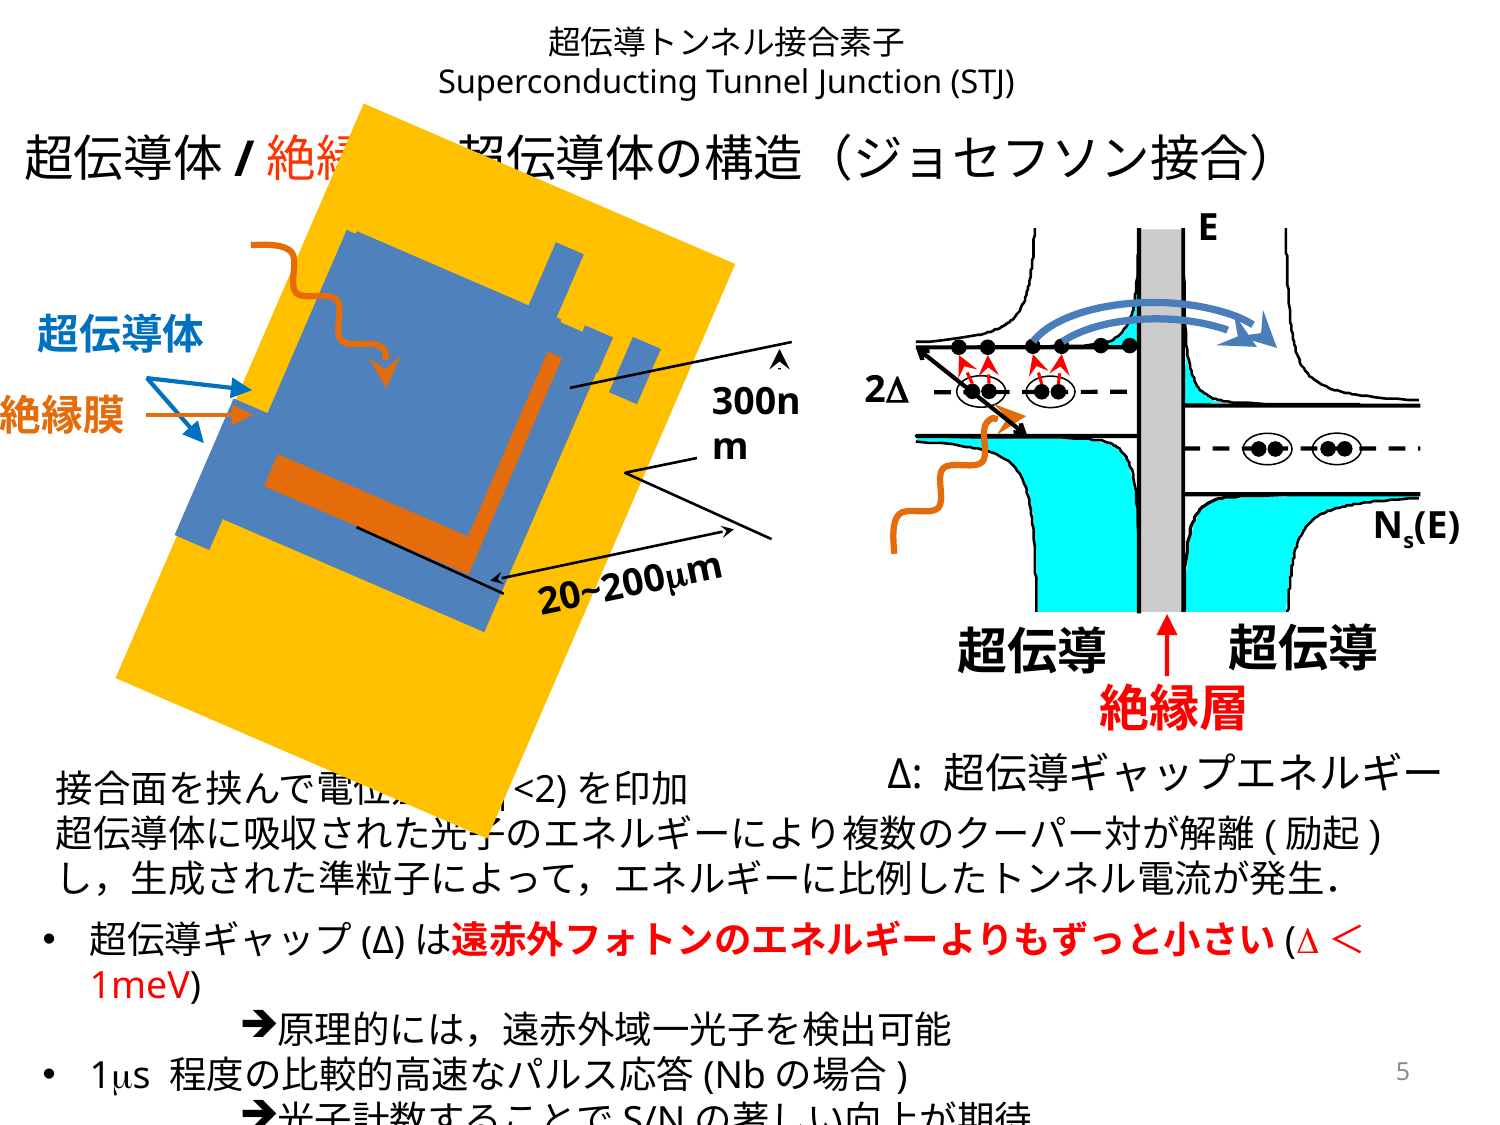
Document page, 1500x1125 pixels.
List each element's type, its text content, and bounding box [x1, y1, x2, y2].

text_box 超伝導 [942, 622, 1123, 687]
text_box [0, 209, 850, 674]
list 超伝導体/絶縁層/超伝導体の構造（ジョセフソン接合） [402, 119, 1317, 196]
text_box 絶縁層 [1084, 668, 1265, 744]
text_box 超伝導 [1213, 622, 1394, 684]
text_box Δ: 超伝導ギャップエネルギー [872, 738, 1460, 804]
text_box [1156, 622, 1178, 677]
title 超伝導トンネル接合素子 Superconducting Tunnel Junction (STJ) [76, 13, 1376, 108]
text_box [844, 194, 1486, 614]
text_box 超伝導ギャップ(Δ)は遠赤外フォトンのエネルギーよりもずっと小さい(＜1meV) 原理的には，遠赤外域一光子を検出可能 1s 程度の比較的高速なパルス応答(Nbの場合) 光子計数することでS/Nの著しい向上が期待 [27, 908, 1494, 1125]
list 超伝導体/絶縁層/超伝導体の構造（ジョセフソン接合） [9, 119, 356, 196]
